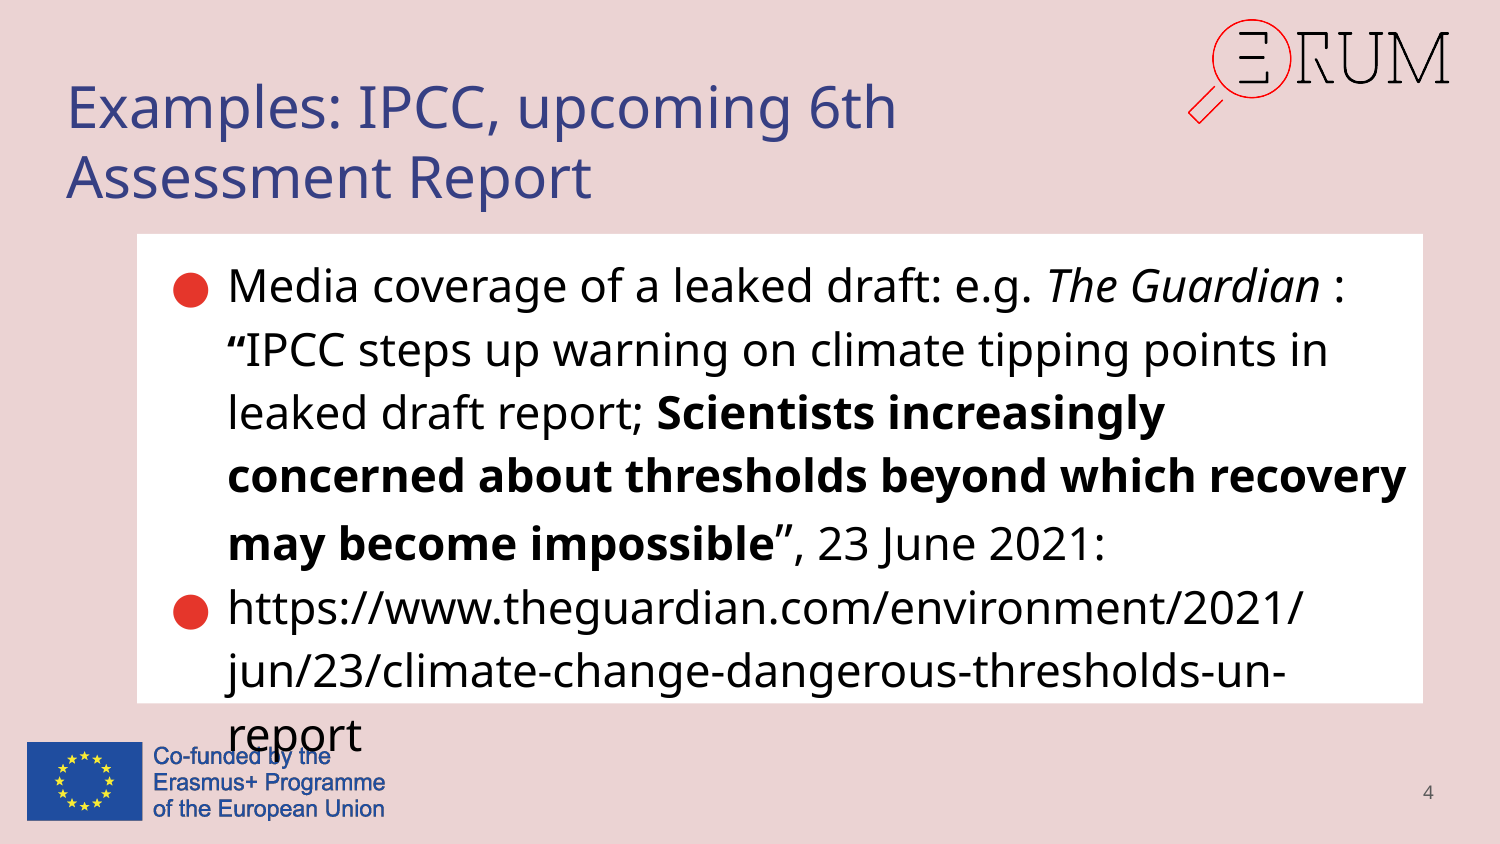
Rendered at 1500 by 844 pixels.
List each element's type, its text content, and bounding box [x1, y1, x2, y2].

picture [27, 742, 385, 821]
picture [1136, 0, 1500, 137]
slide_number 4 [1358, 761, 1449, 826]
title Examples: IPCC, upcoming 6th Assessment Report [51, 55, 1168, 150]
list Media coverage of a leaked draft: e.g. The Guardian : “IPCC steps up warning on climate tipping points in leaked draft report; Scientists increasingly concerned about thresholds beyond which recovery may become impossible”, 23 June 2021: https://www.theguardian.com/environment/2021/jun/23/climate-change-dangerous-thresholds-un-report [137, 233, 1423, 704]
